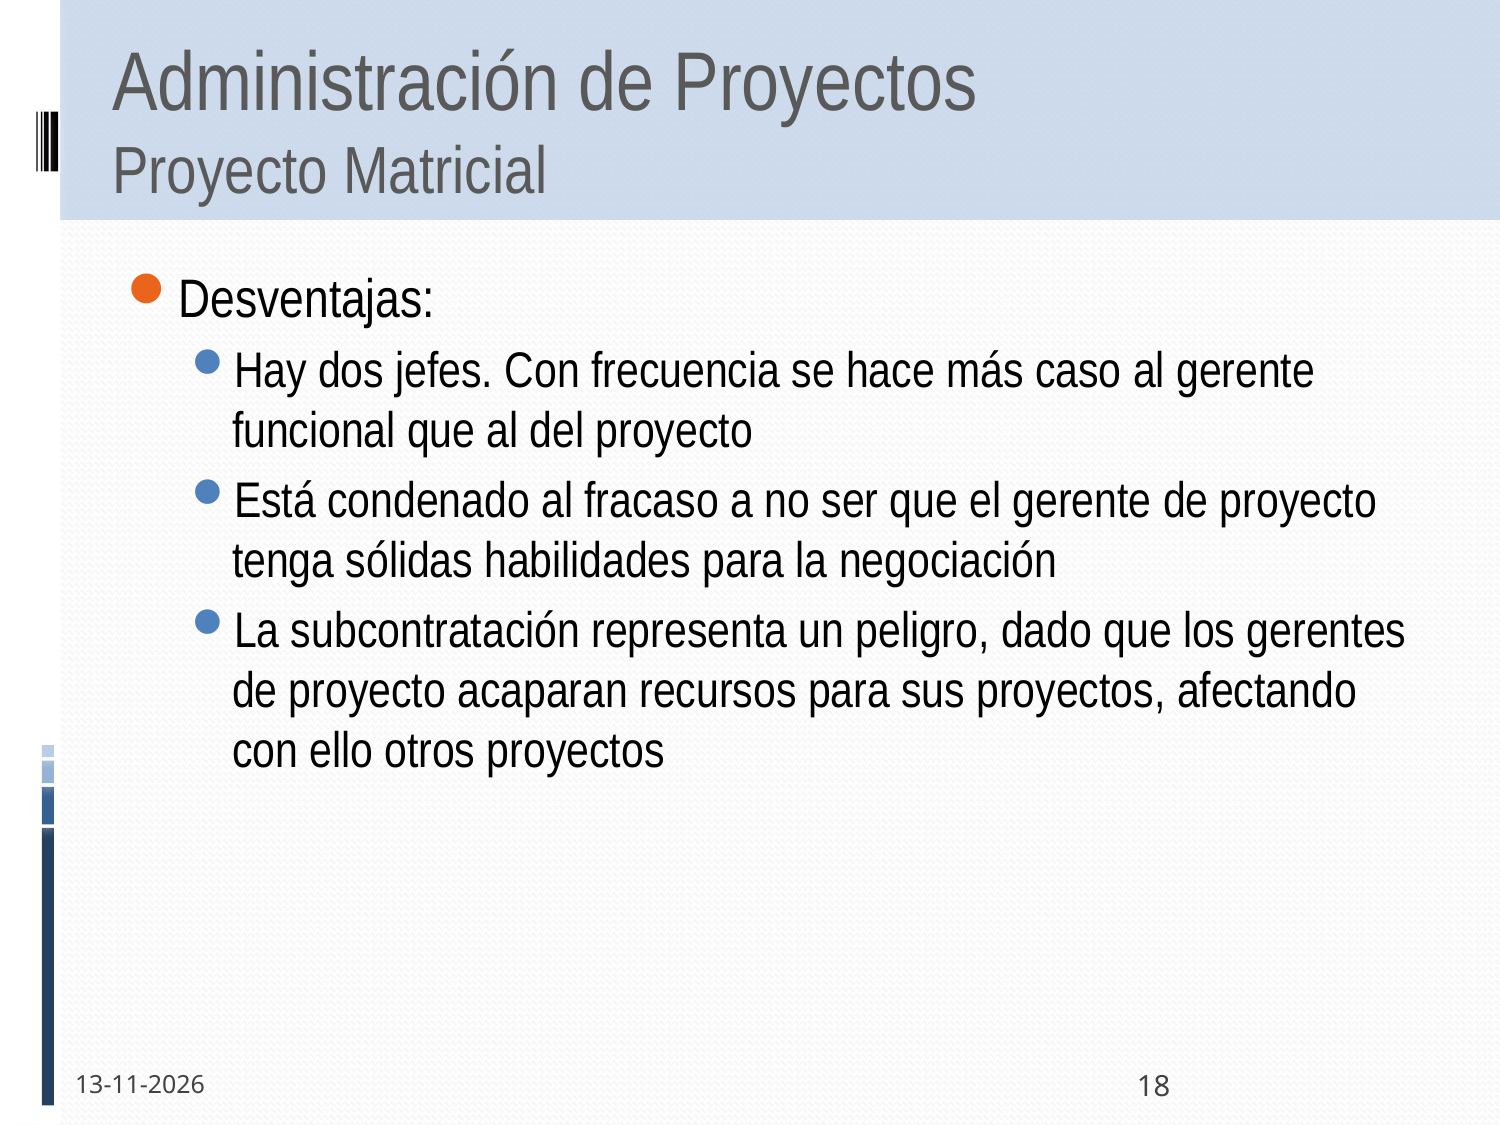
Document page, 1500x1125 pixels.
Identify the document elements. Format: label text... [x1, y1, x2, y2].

title Administración de Proyectos Proyecto Matricial [111, 18, 1436, 207]
list Desventajas: Hay dos jefes. Con frecuencia se hace más caso al gerente funcional que al del proyecto Está condenado al fracaso a no ser que el gerente de proyecto tenga sólidas habilidades para la negociación La subcontratación representa un peligro, dado que los gerentes de proyecto acaparan recursos para sus proyectos, afectando con ello otros proyectos [111, 255, 1436, 1038]
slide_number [75, 1042, 243, 1103]
slide_number 18 [1045, 1046, 1171, 1107]
